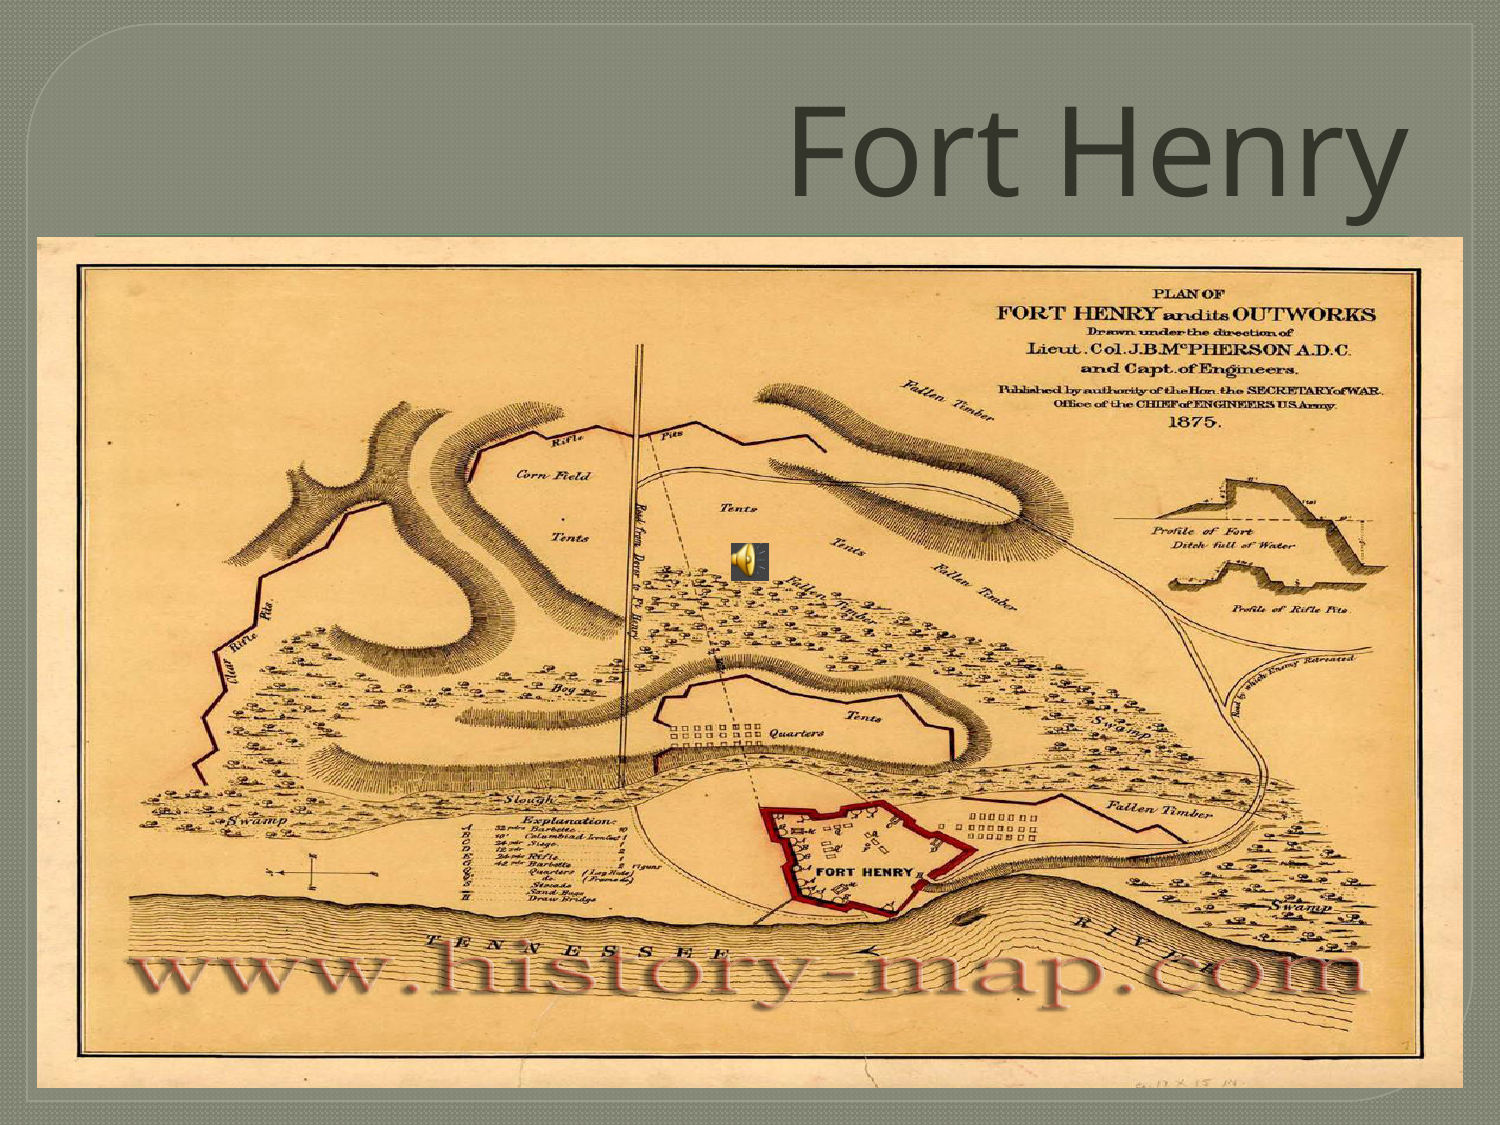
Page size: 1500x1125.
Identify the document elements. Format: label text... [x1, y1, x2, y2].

picture [729, 541, 770, 583]
title Fort Henry [75, 41, 1425, 230]
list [37, 237, 1463, 1088]
